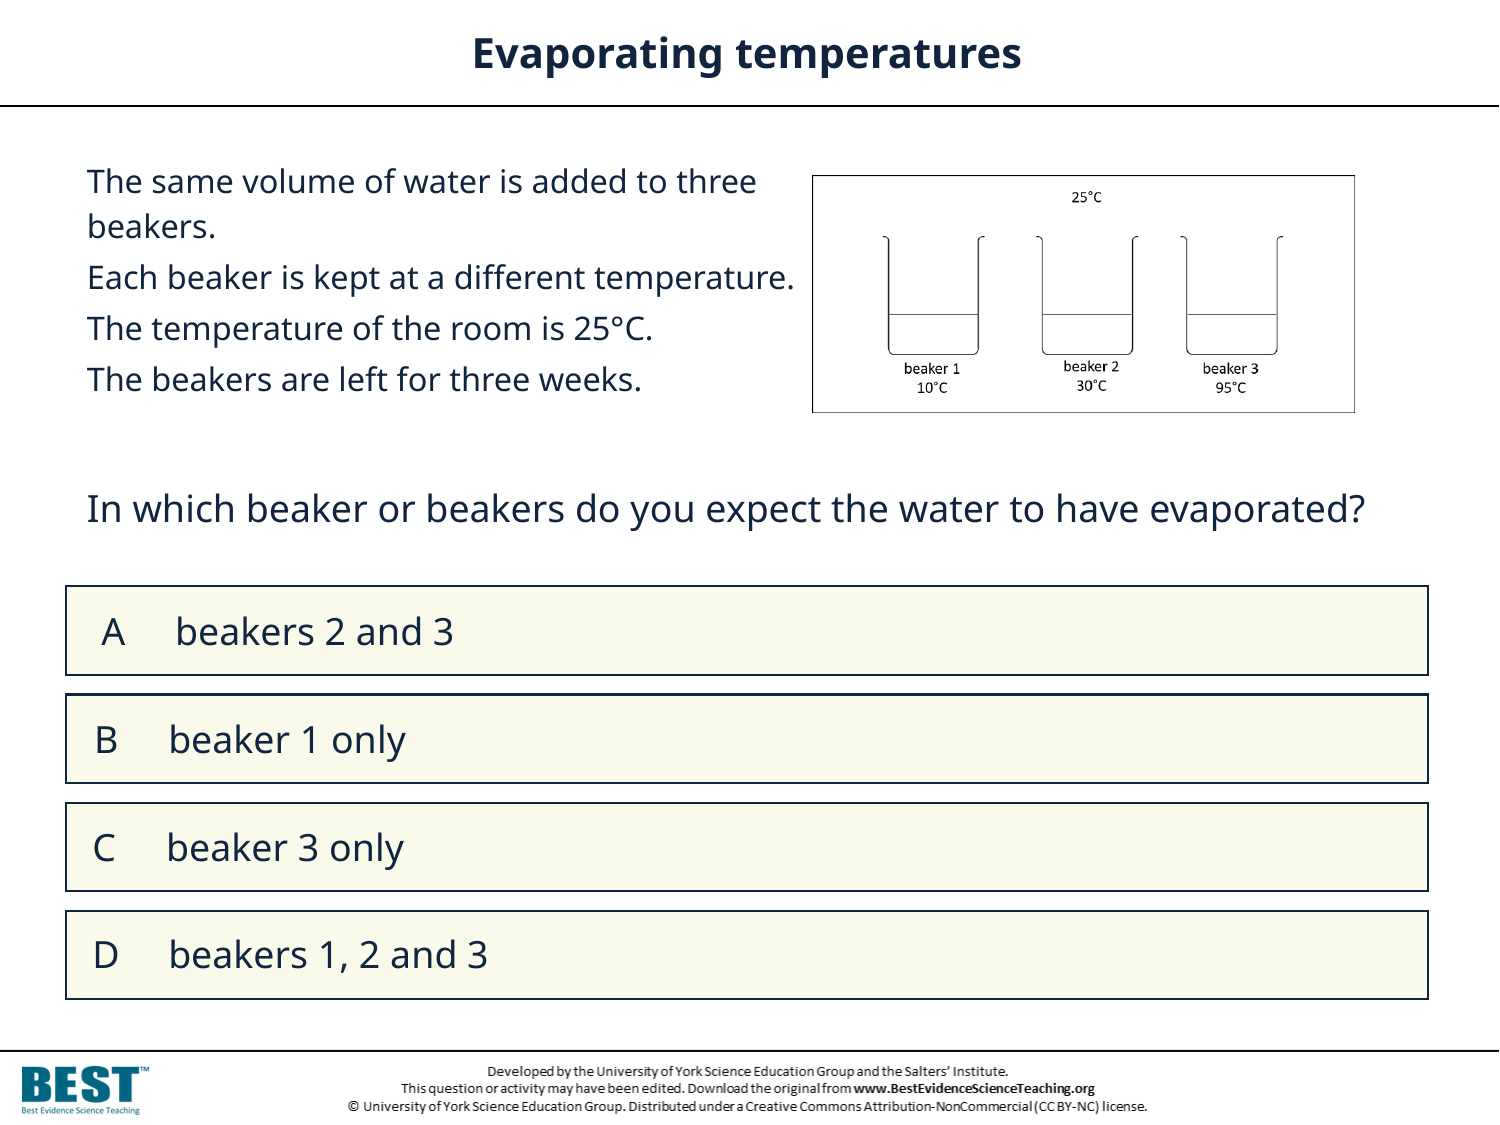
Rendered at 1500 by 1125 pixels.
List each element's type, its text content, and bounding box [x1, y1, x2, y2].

picture [0, 105, 1500, 1125]
text_box Evaporating temperatures [23, 4, 1471, 99]
